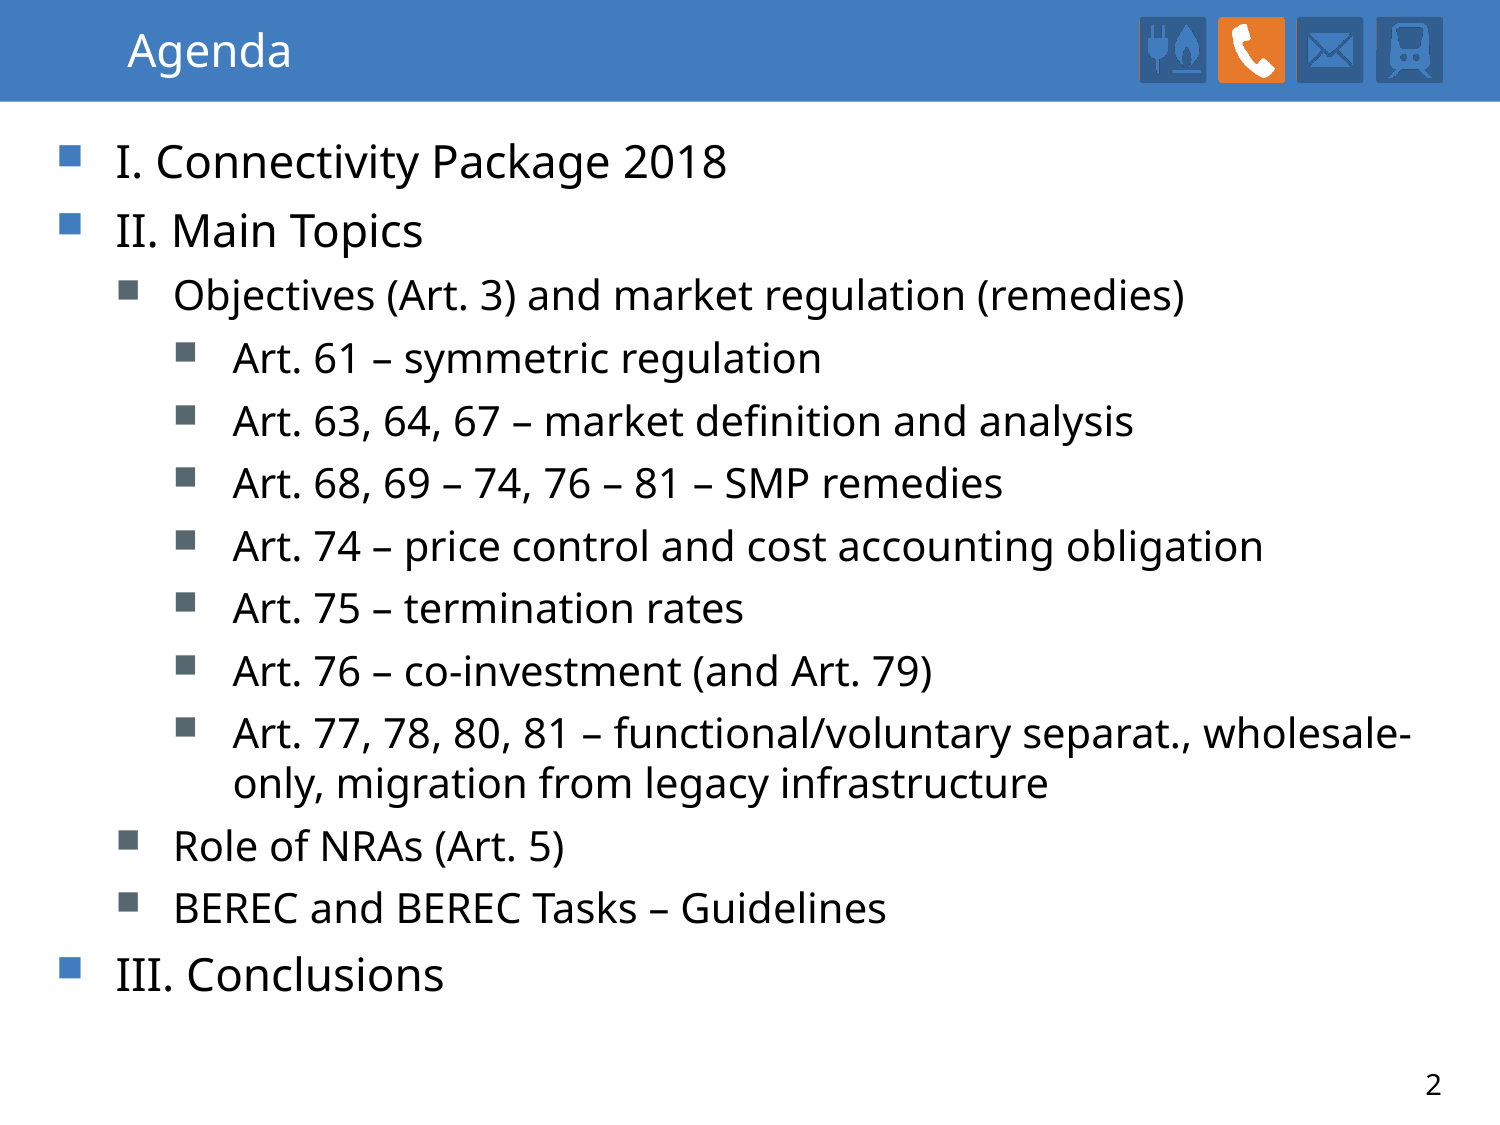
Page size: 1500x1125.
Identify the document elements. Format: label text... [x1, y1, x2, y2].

slide_number 2 [1358, 1058, 1458, 1103]
picture [1218, 16, 1285, 83]
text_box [1376, 16, 1444, 84]
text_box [1139, 16, 1207, 84]
title Agenda [112, 8, 1100, 91]
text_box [1296, 16, 1364, 84]
list I. Connectivity Package 2018 II. Main Topics Objectives (Art. 3) and market regulation (remedies) Art. 61 – symmetric regulation Art. 63, 64, 67 – market definition and analysis Art. 68, 69 – 74, 76 – 81 – SMP remedies Art. 74 – price control and cost accounting obligation Art. 75 – termination rates Art. 76 – co-investment (and Art. 79) Art. 77, 78, 80, 81 – functional/voluntary separat., wholesale-only, migration from legacy infrastructure Role of NRAs (Art. 5) BEREC and BEREC Tasks – Guidelines III. Conclusions [41, 125, 1459, 1059]
